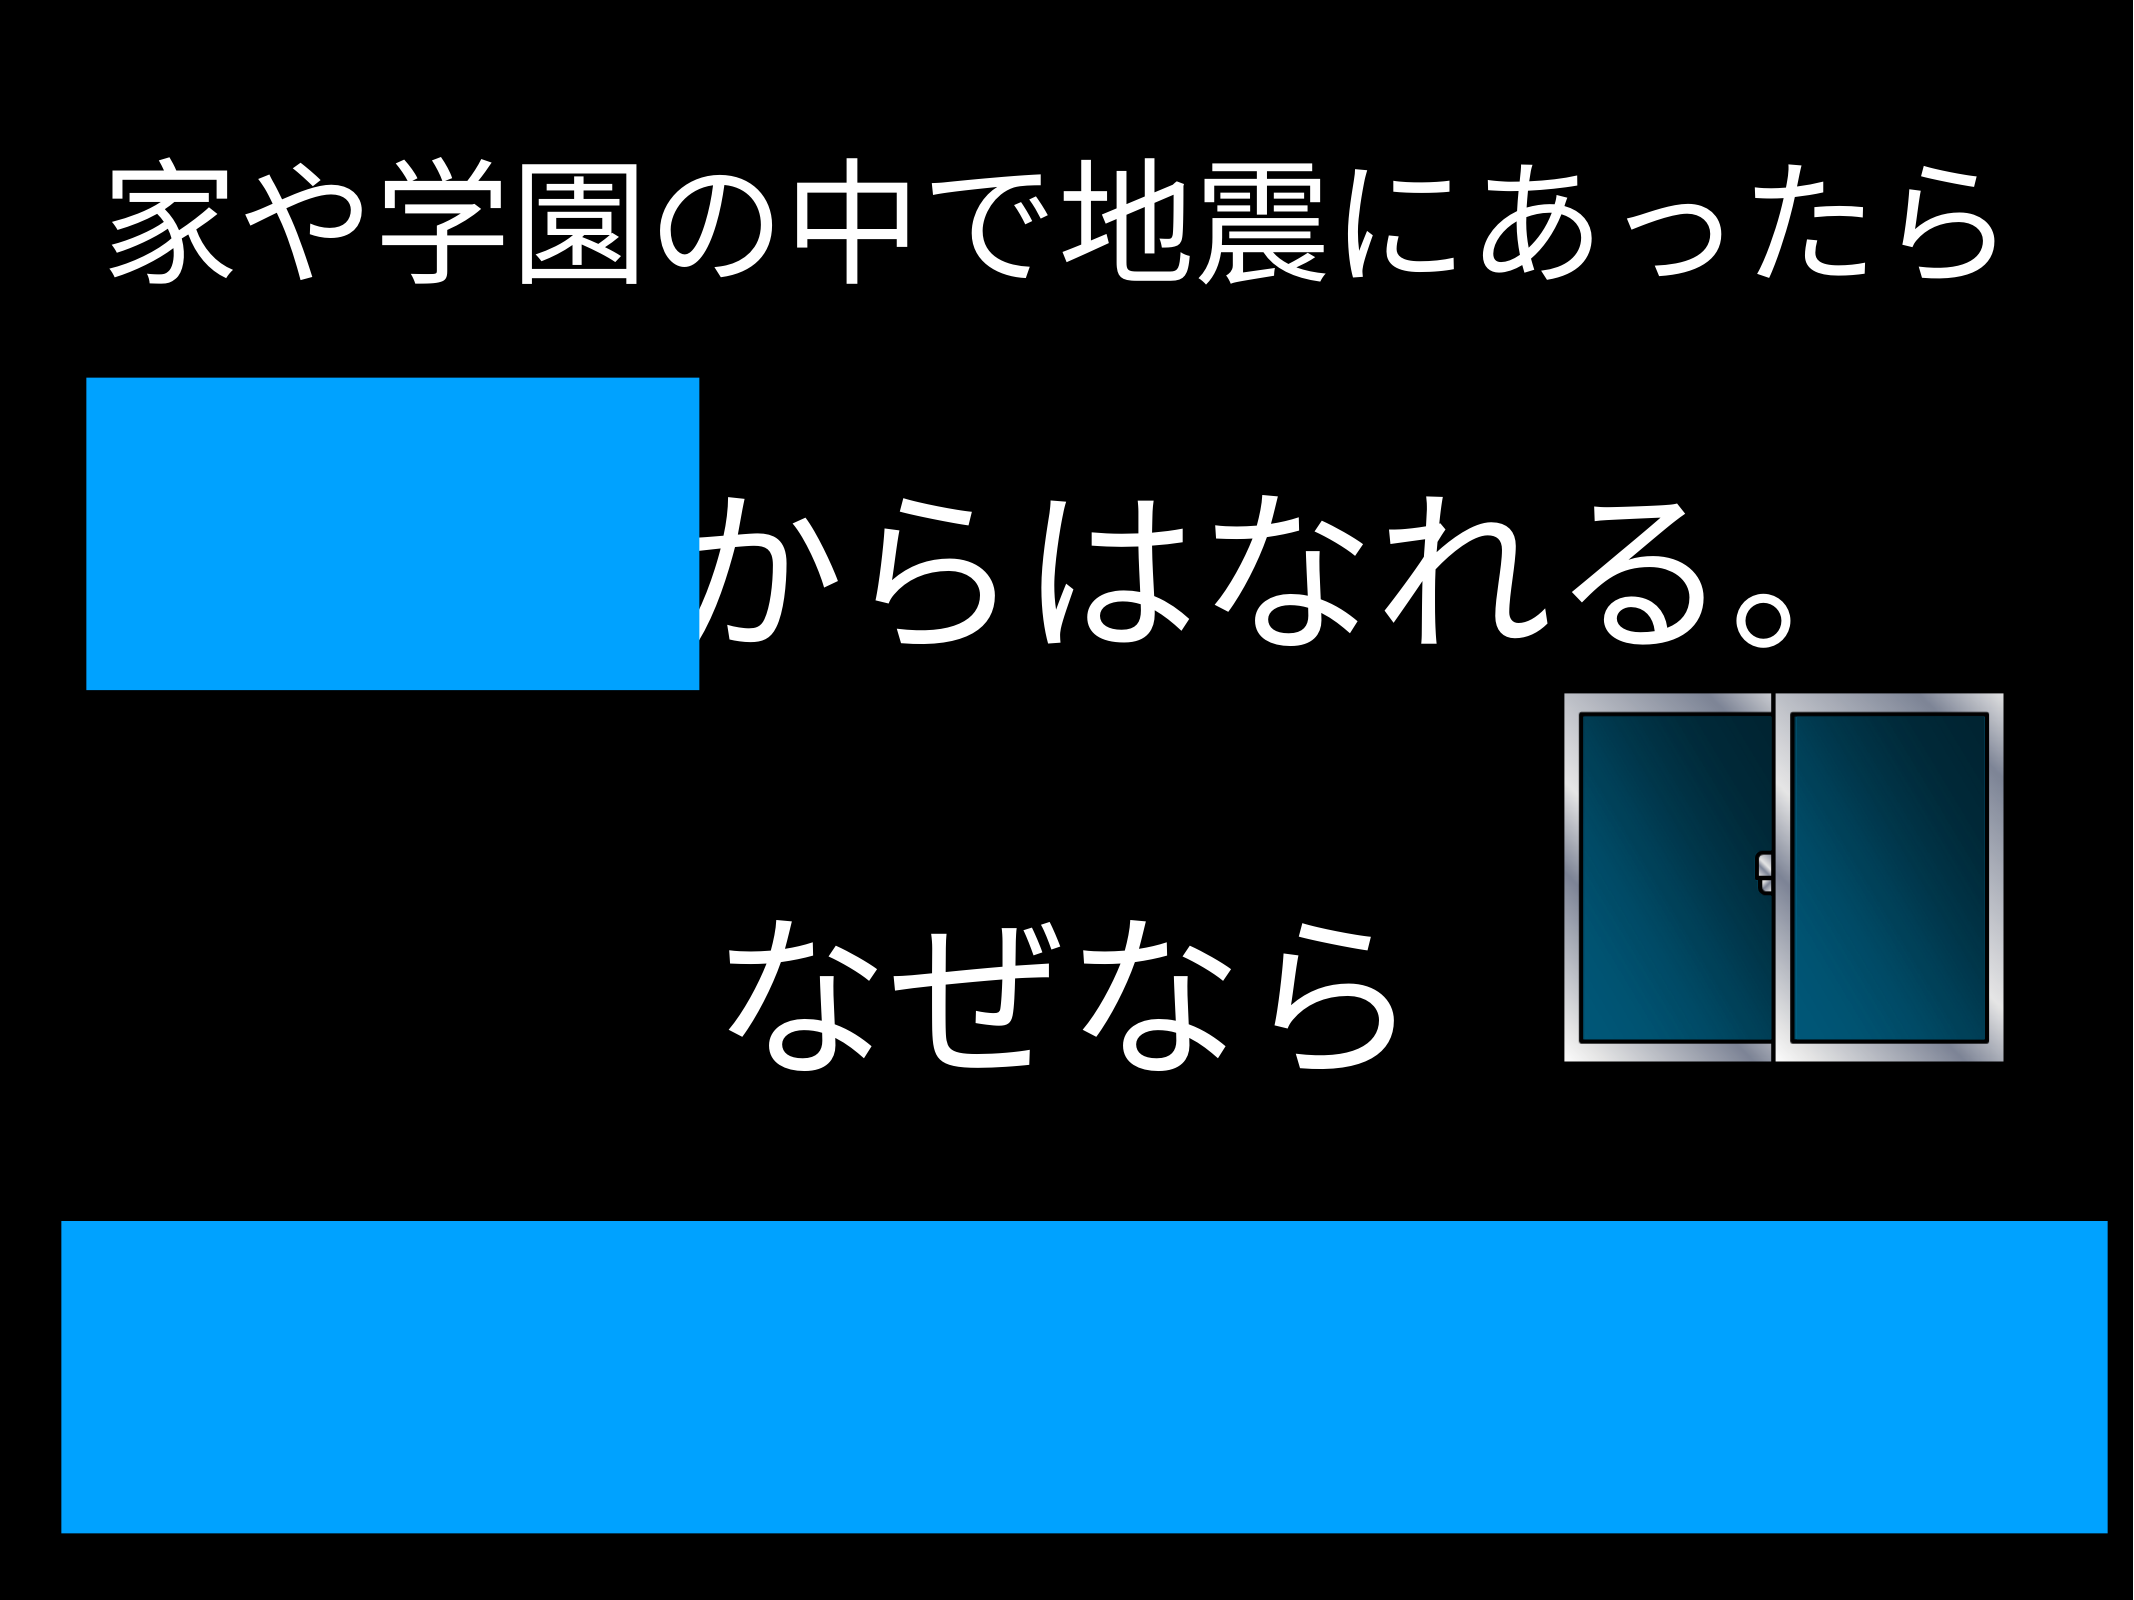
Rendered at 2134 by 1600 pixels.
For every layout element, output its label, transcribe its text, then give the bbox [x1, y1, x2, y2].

text_box からはなれる。 なぜなら [218, 452, 1915, 1107]
picture [1560, 689, 2008, 1066]
text_box [86, 377, 700, 691]
text_box [61, 1221, 2108, 1534]
title 家や学園の中で地震にあったら [89, 41, 2028, 397]
